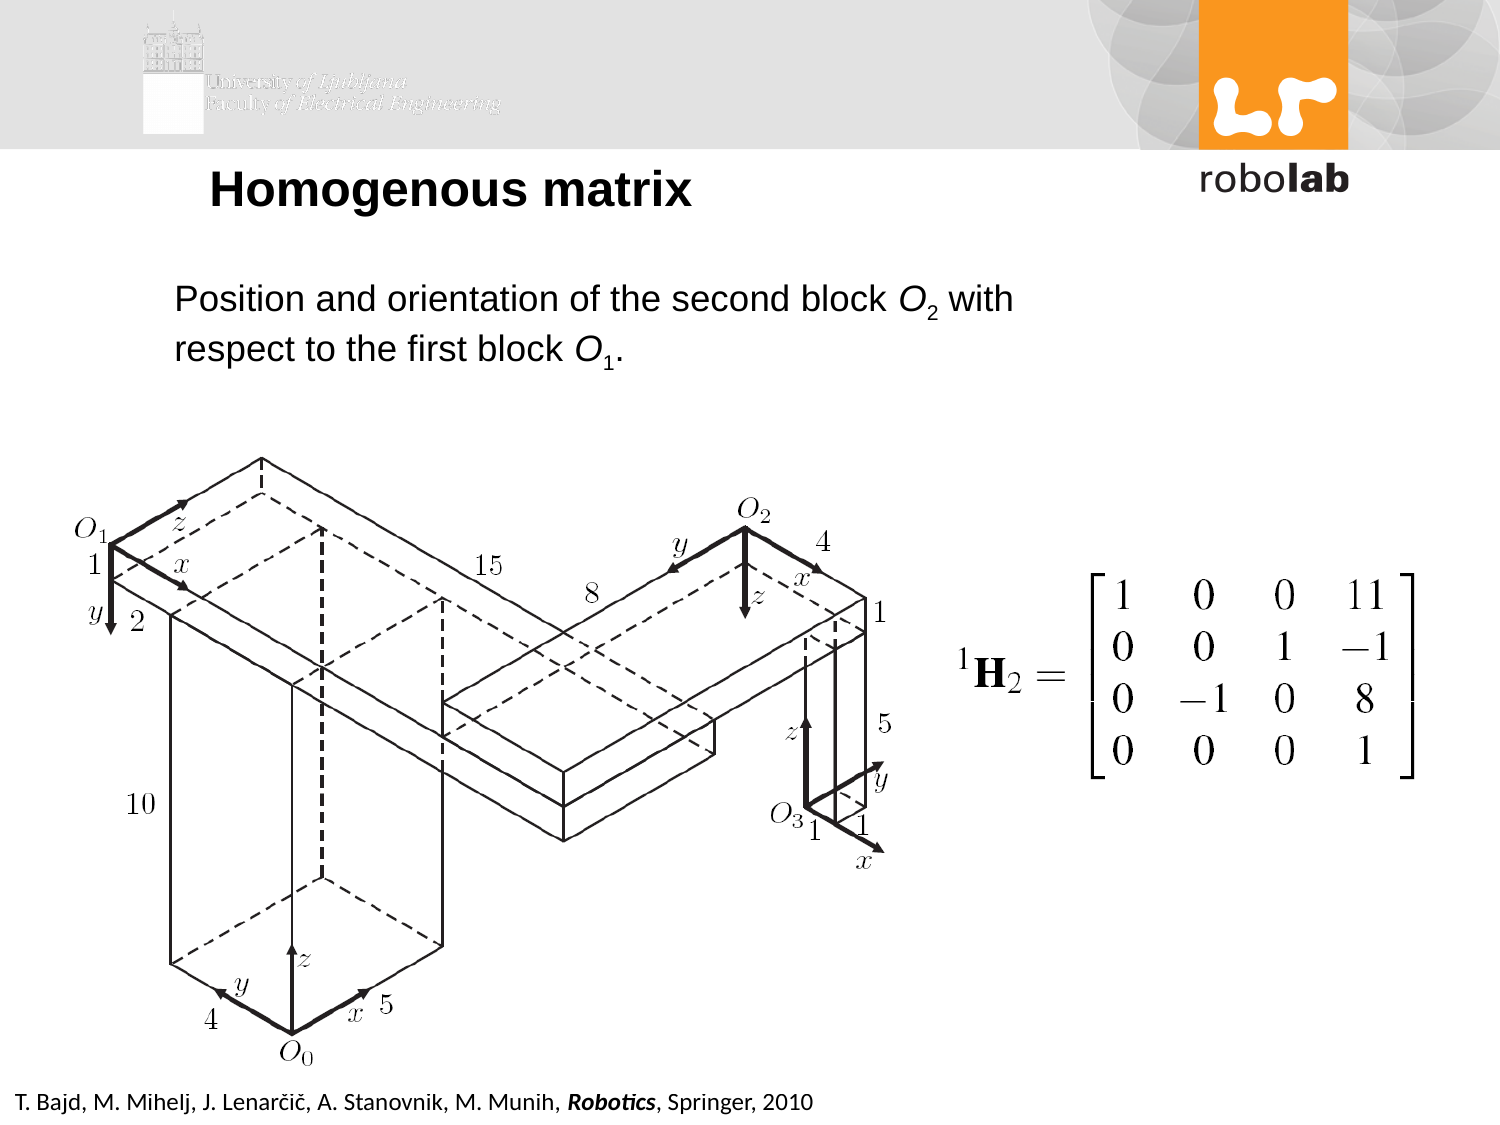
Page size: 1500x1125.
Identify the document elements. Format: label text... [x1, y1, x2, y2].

picture [998, 0, 1500, 196]
text_box Homogenous matrix [194, 148, 1062, 224]
text_box Position and orientation of the second block O2 with respect to the first block O1. [159, 267, 1088, 383]
picture [143, 10, 501, 134]
picture [0, 408, 1446, 1094]
